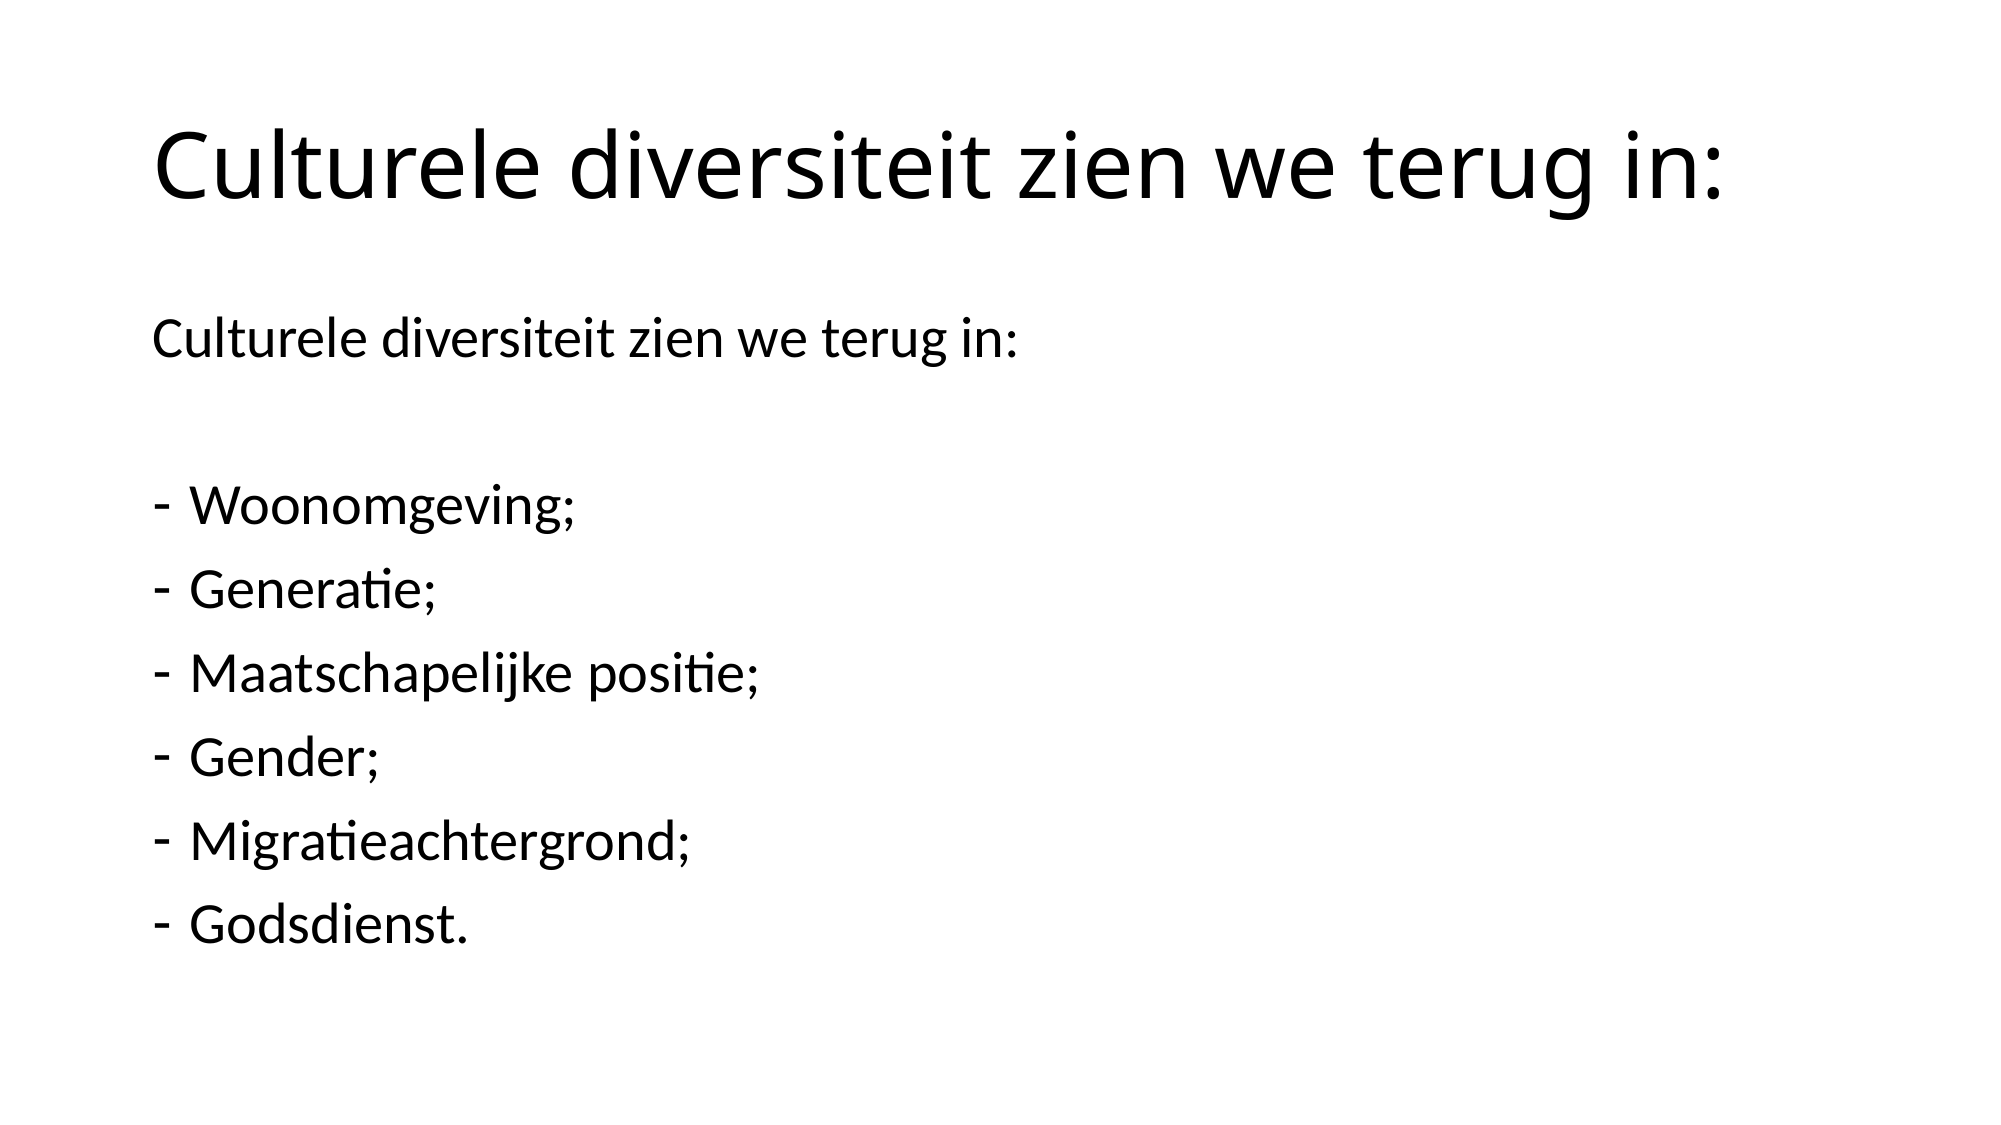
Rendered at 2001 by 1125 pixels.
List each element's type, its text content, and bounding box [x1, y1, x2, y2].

title Culturele diversiteit zien we terug in: [137, 59, 1863, 278]
list Culturele diversiteit zien we terug in: Woonomgeving; Generatie; Maatschapelijke positie; Gender; Migratieachtergrond; Godsdienst. [137, 299, 1863, 1014]
